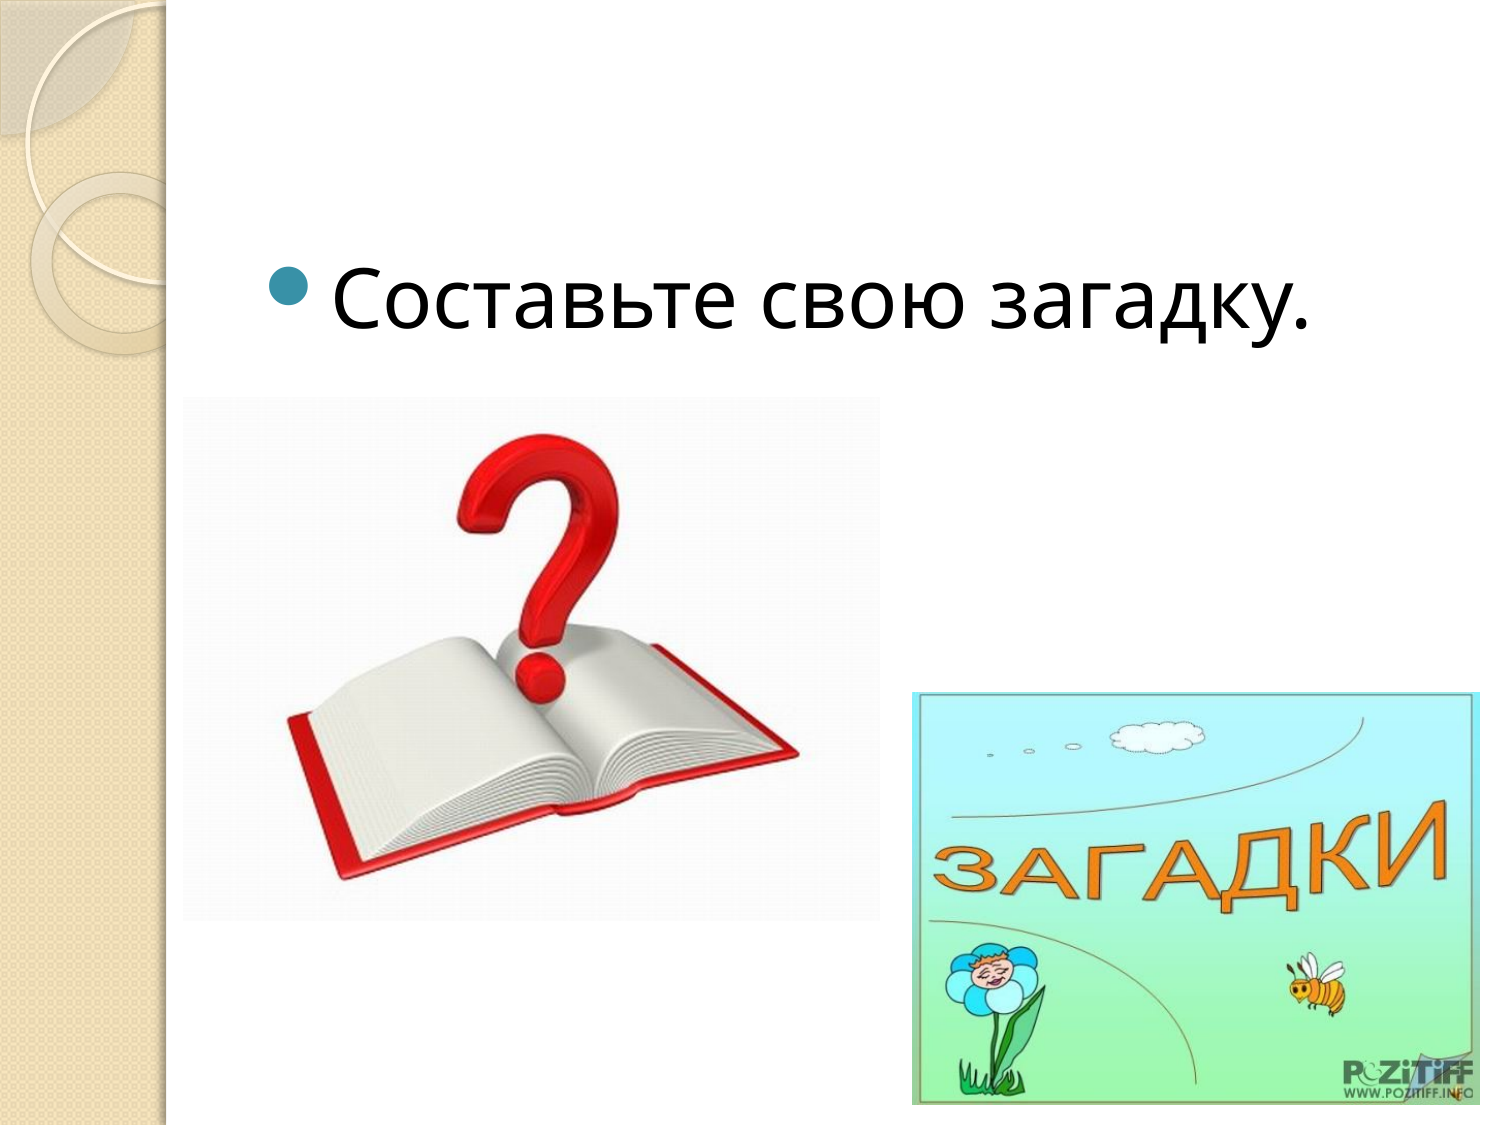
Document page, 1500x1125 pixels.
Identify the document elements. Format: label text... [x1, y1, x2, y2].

picture [182, 397, 881, 921]
picture [912, 692, 1480, 1106]
list Составьте свою загадку. [235, 237, 1466, 1025]
